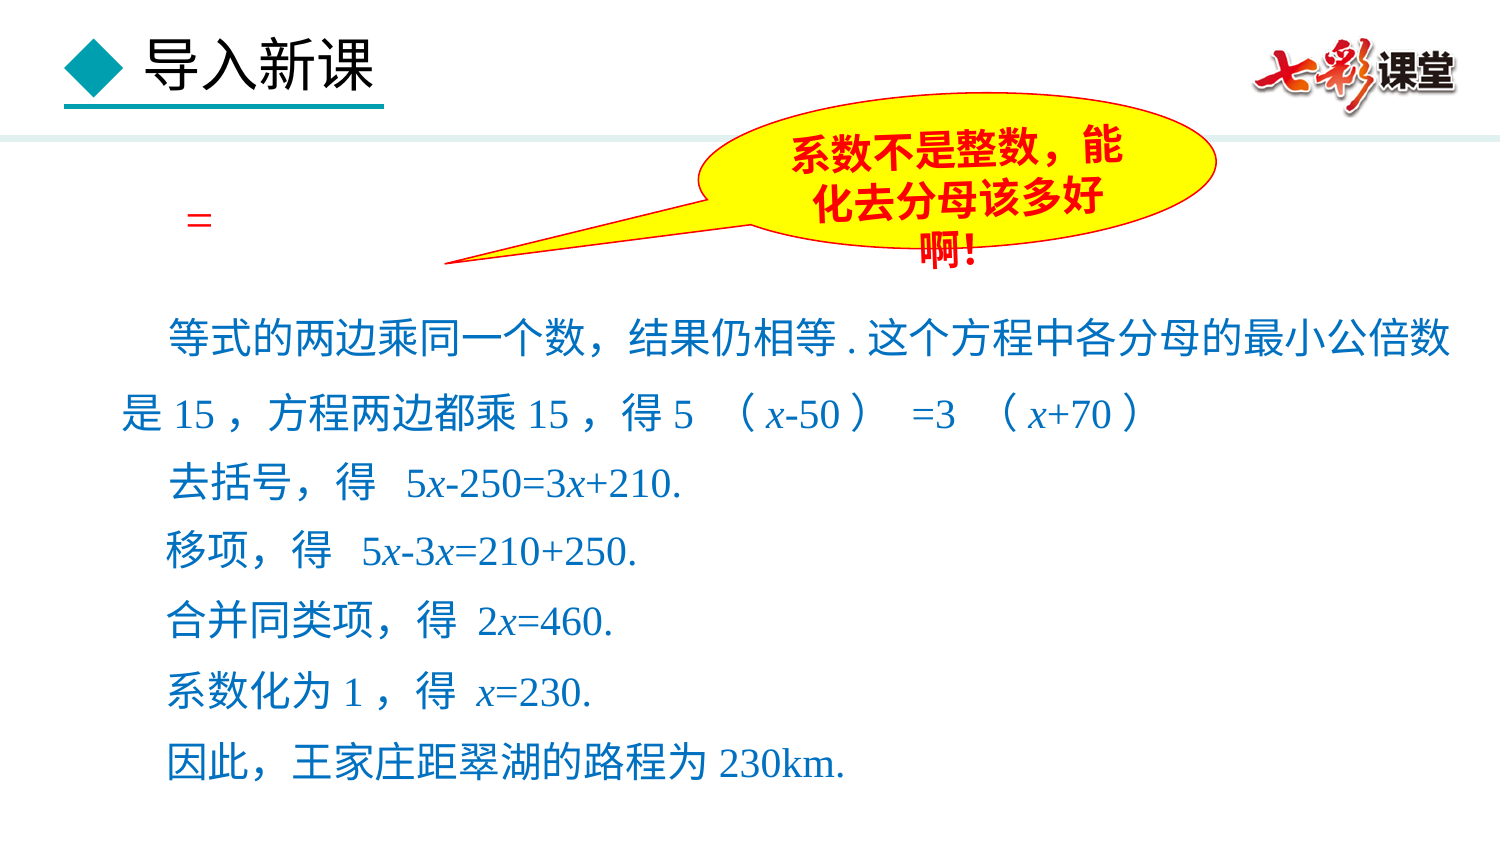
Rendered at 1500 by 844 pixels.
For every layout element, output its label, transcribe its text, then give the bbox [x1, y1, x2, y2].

picture [1249, 32, 1461, 118]
text_box 系数不是整数，能化去分母该多好啊！ [444, 92, 1217, 264]
text_box 等式的两边乘同一个数，结果仍相等.这个方程中各分母的最小公倍数是15，方程两边都乘15，得5 （x-50） =3 （x+70） [106, 279, 1475, 445]
text_box 去括号，得 5x-250=3x+210. [106, 423, 798, 513]
text_box 移项，得 5x-3x=210+250. [104, 491, 795, 561]
text_box 因此，王家庄距翠湖的路程为230km. [104, 702, 964, 793]
text_box 合并同类项，得 2x=460. [104, 561, 795, 632]
text_box 系数化为1，得 x=230. [104, 632, 795, 702]
